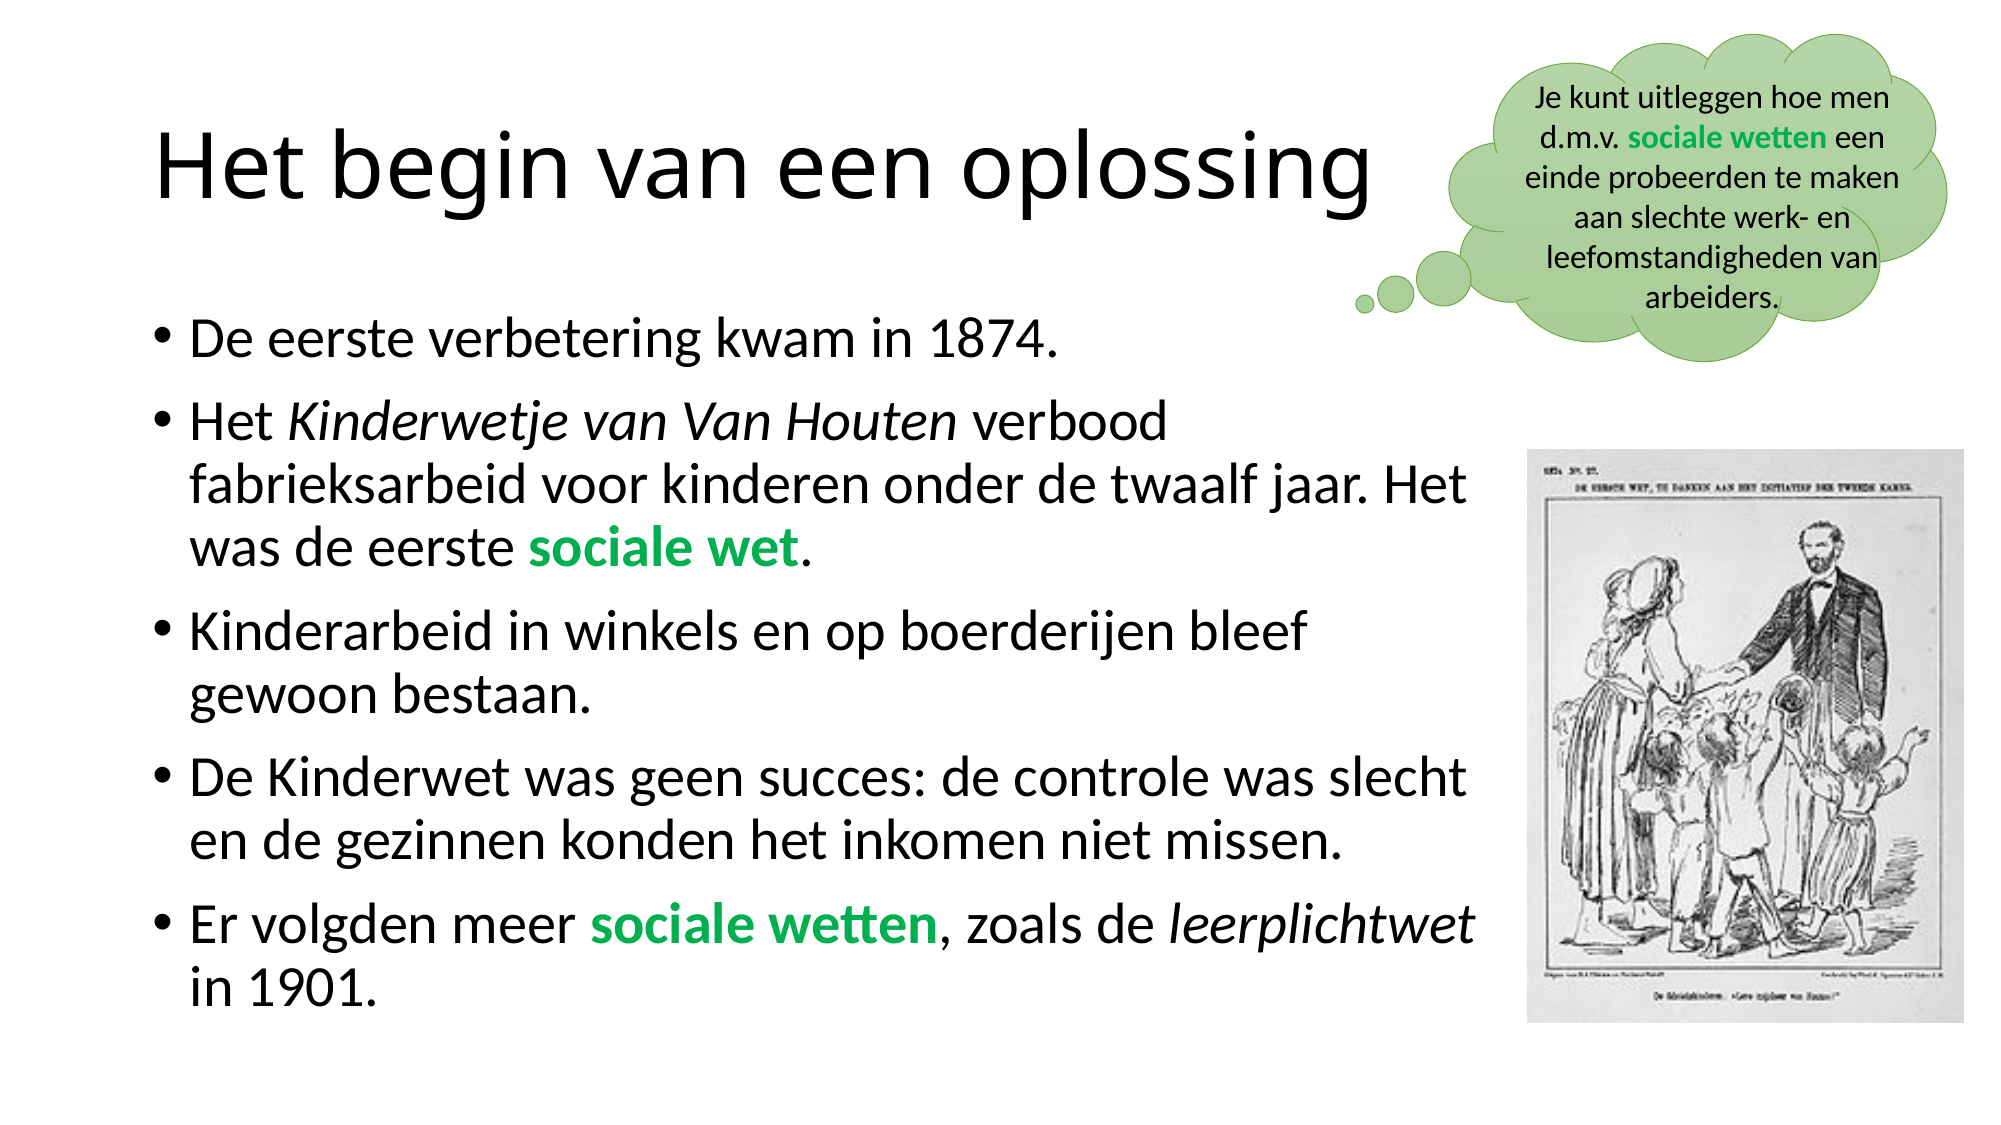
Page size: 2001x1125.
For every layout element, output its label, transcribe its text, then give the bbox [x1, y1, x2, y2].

text_box [1613, 33, 1889, 68]
text_box Je kunt uitleggen hoe men d.m.v. sociale wetten een einde probeerden te maken aan slechte werk- en leefomstandigheden van arbeiders. [1503, 68, 1922, 323]
text_box [1534, 323, 1774, 363]
text_box [1377, 275, 1415, 313]
text_box [1355, 294, 1375, 314]
text_box [1922, 93, 1948, 245]
list De eerste verbetering kwam in 1874. Het Kinderwetje van Van Houten verbood fabrieksarbeid voor kinderen onder de twaalf jaar. Het was de eerste sociale wet. Kinderarbeid in winkels en op boerderijen bleef gewoon bestaan. De Kinderwet was geen succes: de controle was slecht en de gezinnen konden het inkomen niet missen. Er volgden meer sociale wetten, zoals de leerplichtwet in 1901. [137, 299, 1504, 1103]
title Het begin van een oplossing [137, 59, 1620, 278]
text_box [1541, 62, 1602, 68]
text_box [1416, 98, 1503, 307]
picture [1527, 449, 1964, 1023]
